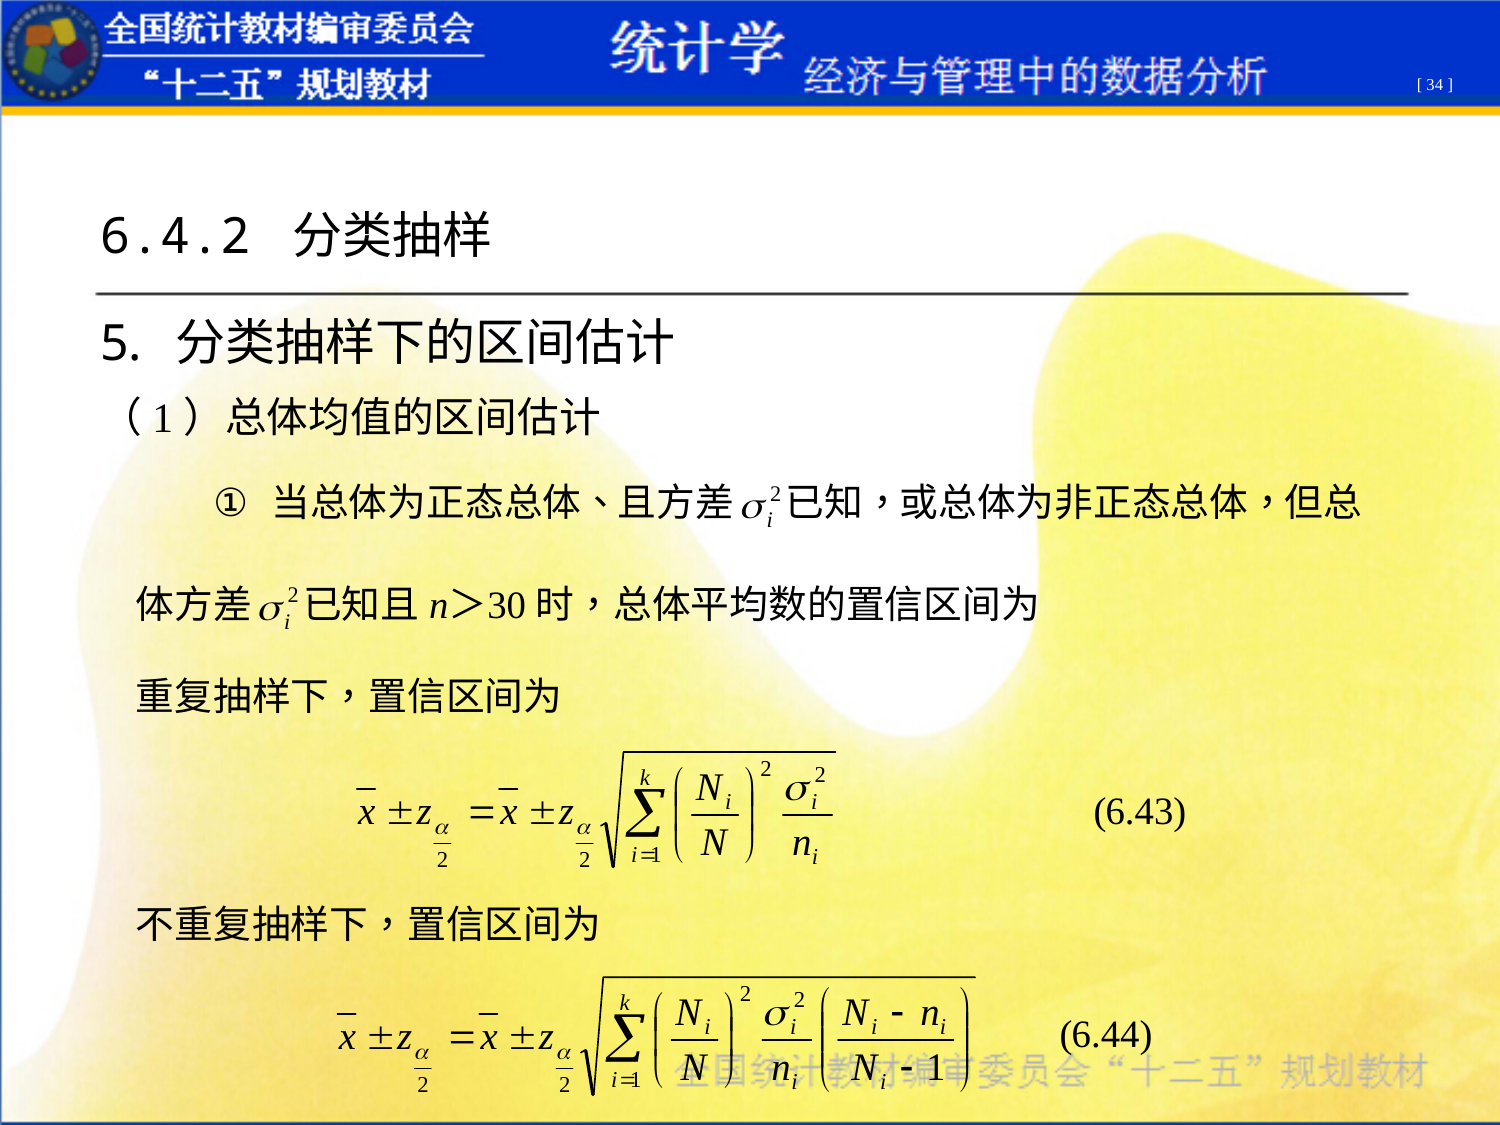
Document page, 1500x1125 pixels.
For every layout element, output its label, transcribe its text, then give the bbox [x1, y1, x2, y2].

text_box [ 34 ] [1364, 66, 1468, 142]
text_box 分类抽样下的区间估计 （1）总体均值的区间估计 [85, 302, 1447, 661]
picture [0, 1, 1500, 1125]
text_box 6.4.2 分类抽样 [85, 196, 1468, 271]
